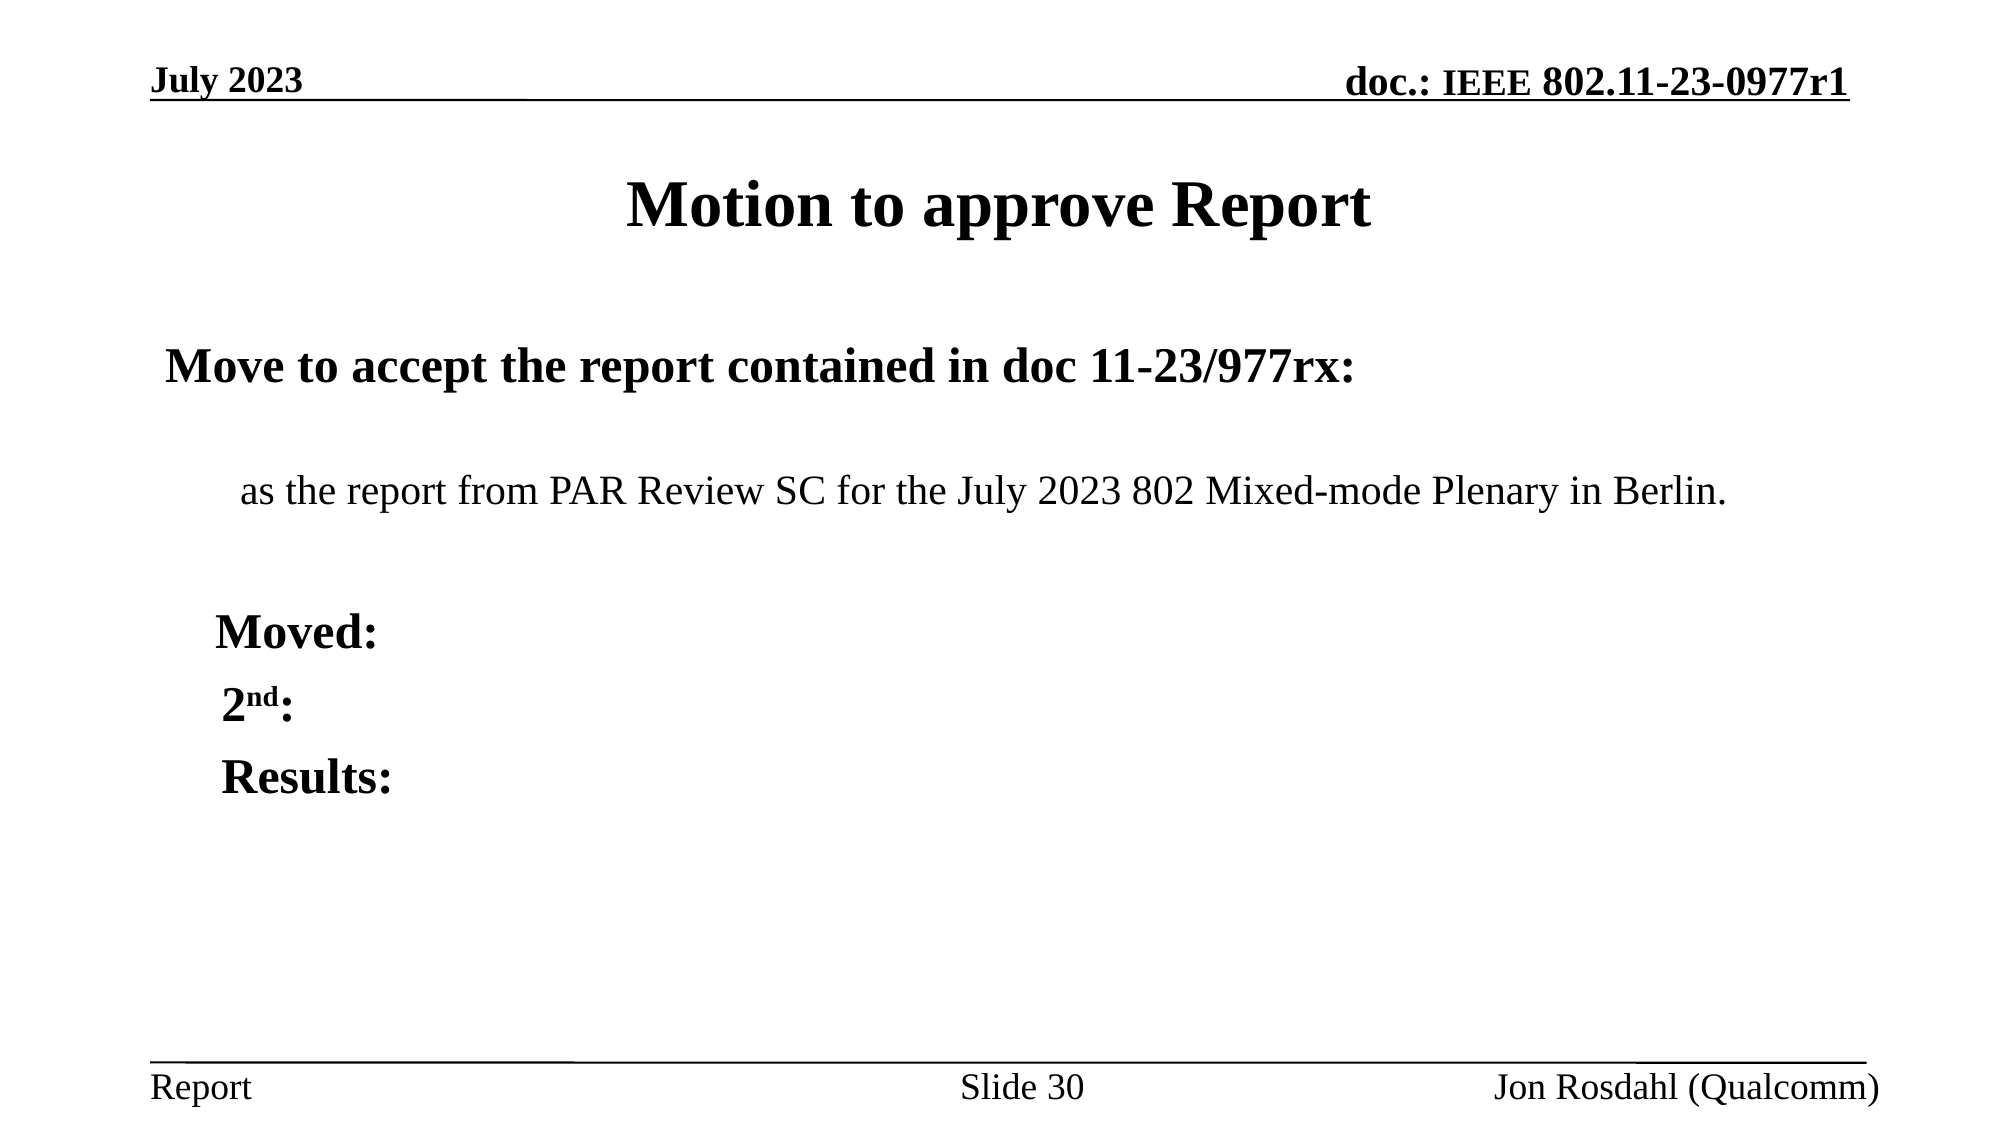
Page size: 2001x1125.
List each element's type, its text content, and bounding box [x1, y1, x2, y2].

slide_number Slide 30 [950, 1061, 1095, 1125]
title Motion to approve Report [149, 112, 1850, 288]
list Move to accept the report contained in doc 11-23/977rx: as the report from PAR Review SC for the July 2023 802 Mixed-mode Plenary in Berlin. Moved: 2nd: Results: [149, 324, 1850, 1000]
footer Jon Rosdahl (Qualcomm) [1436, 1061, 1881, 1108]
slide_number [149, 49, 431, 100]
